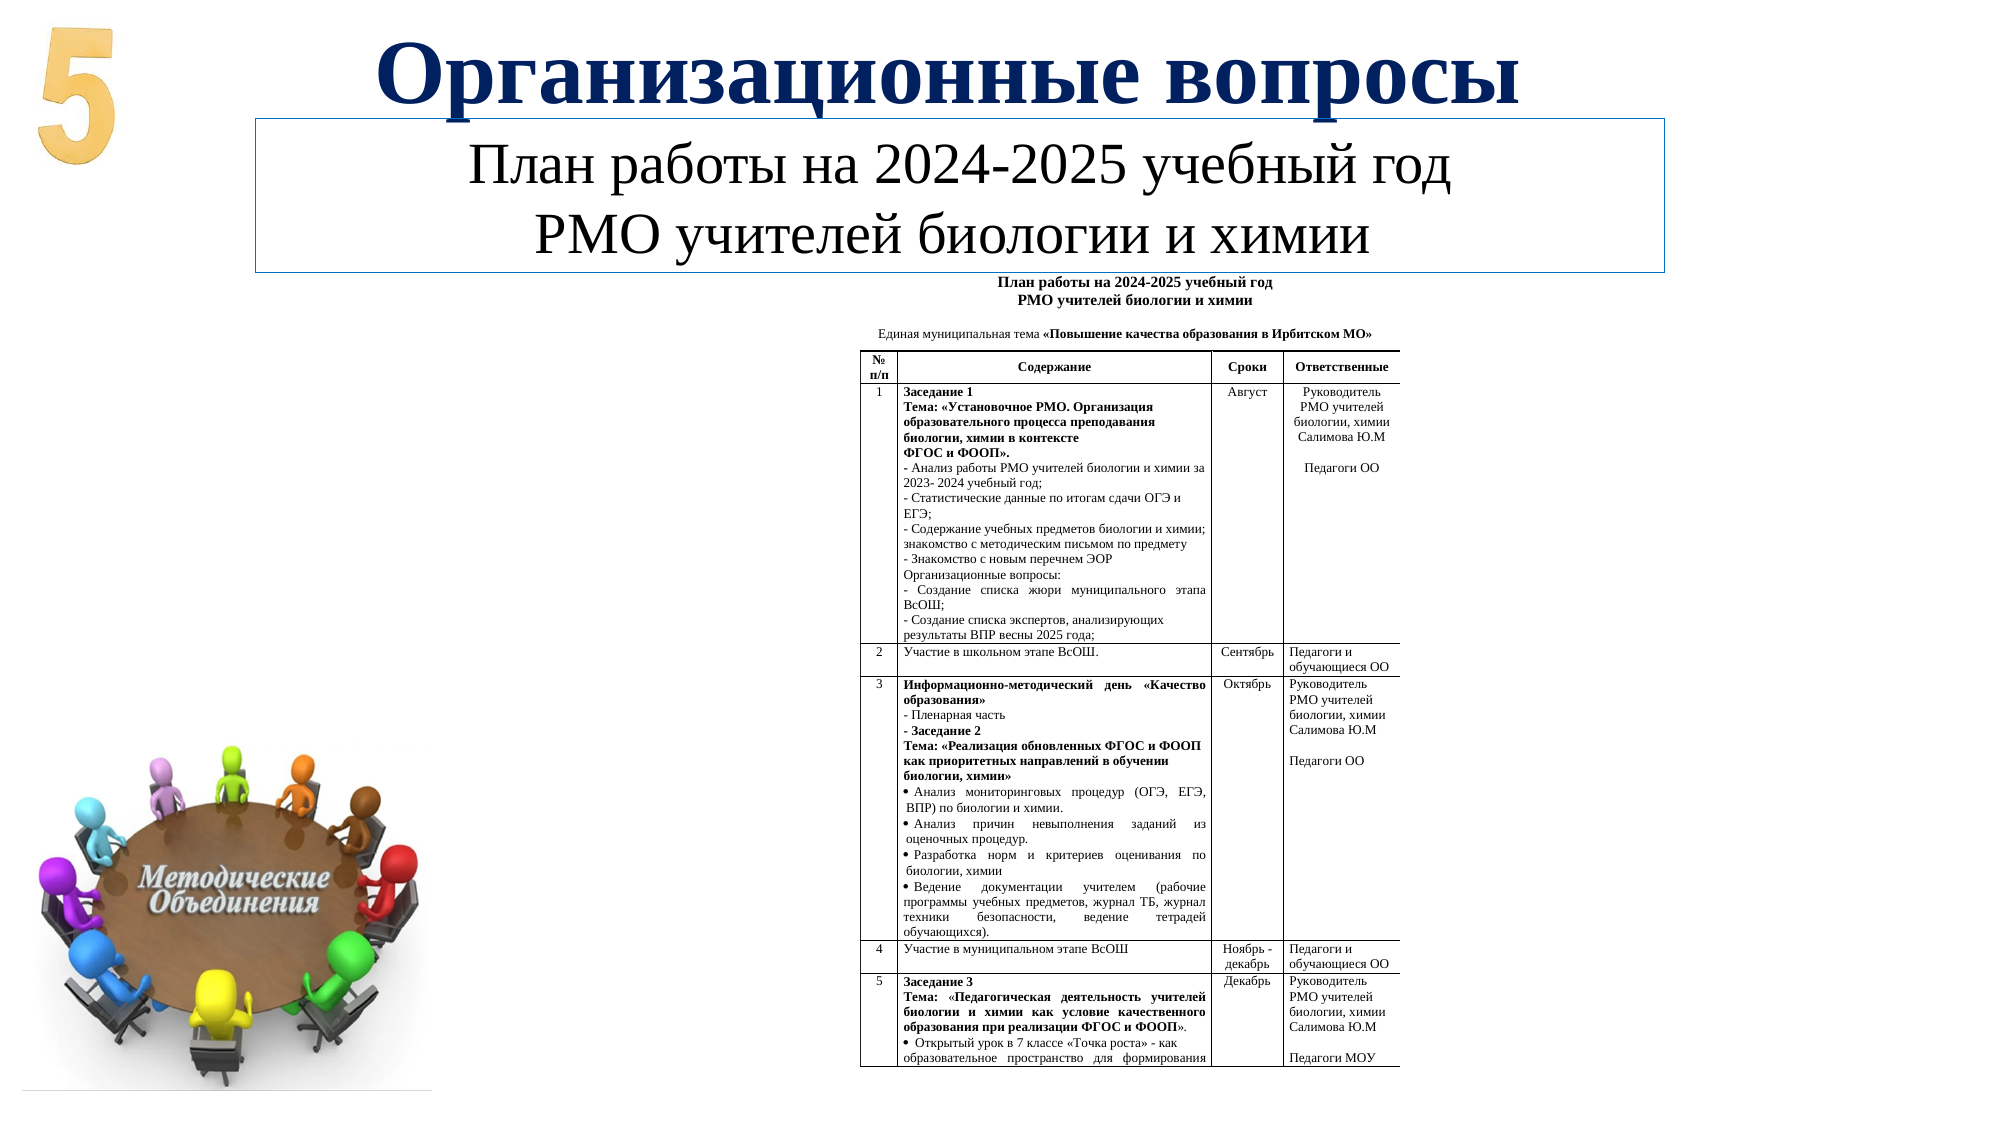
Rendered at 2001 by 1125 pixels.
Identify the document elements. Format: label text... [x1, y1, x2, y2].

picture [22, 741, 432, 1092]
picture [0, 0, 172, 192]
text_box План работы на 2024-2025 учебный год РМО учителей биологии и химии [255, 118, 1665, 273]
text_box Организационные вопросы [328, 0, 1593, 118]
picture [860, 272, 1401, 1069]
